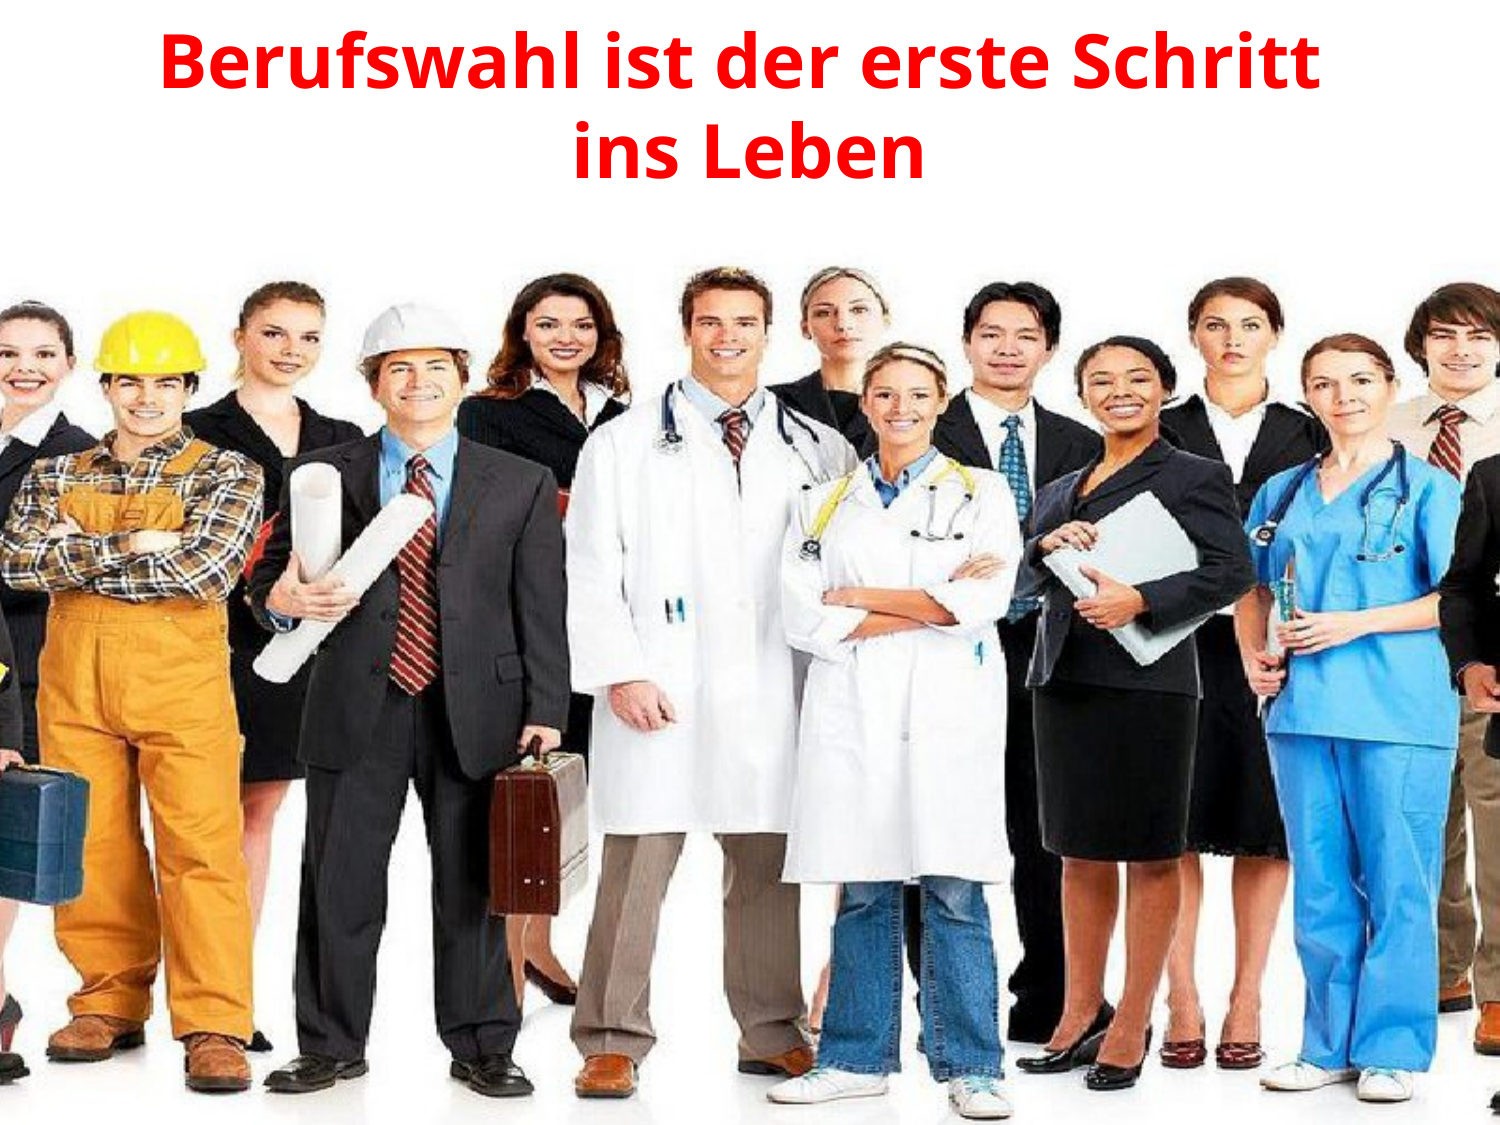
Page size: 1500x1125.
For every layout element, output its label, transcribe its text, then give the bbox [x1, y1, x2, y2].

picture [0, 228, 1500, 1125]
text_box Berufswahl ist der erste Schritt ins Leben [0, 5, 1500, 201]
